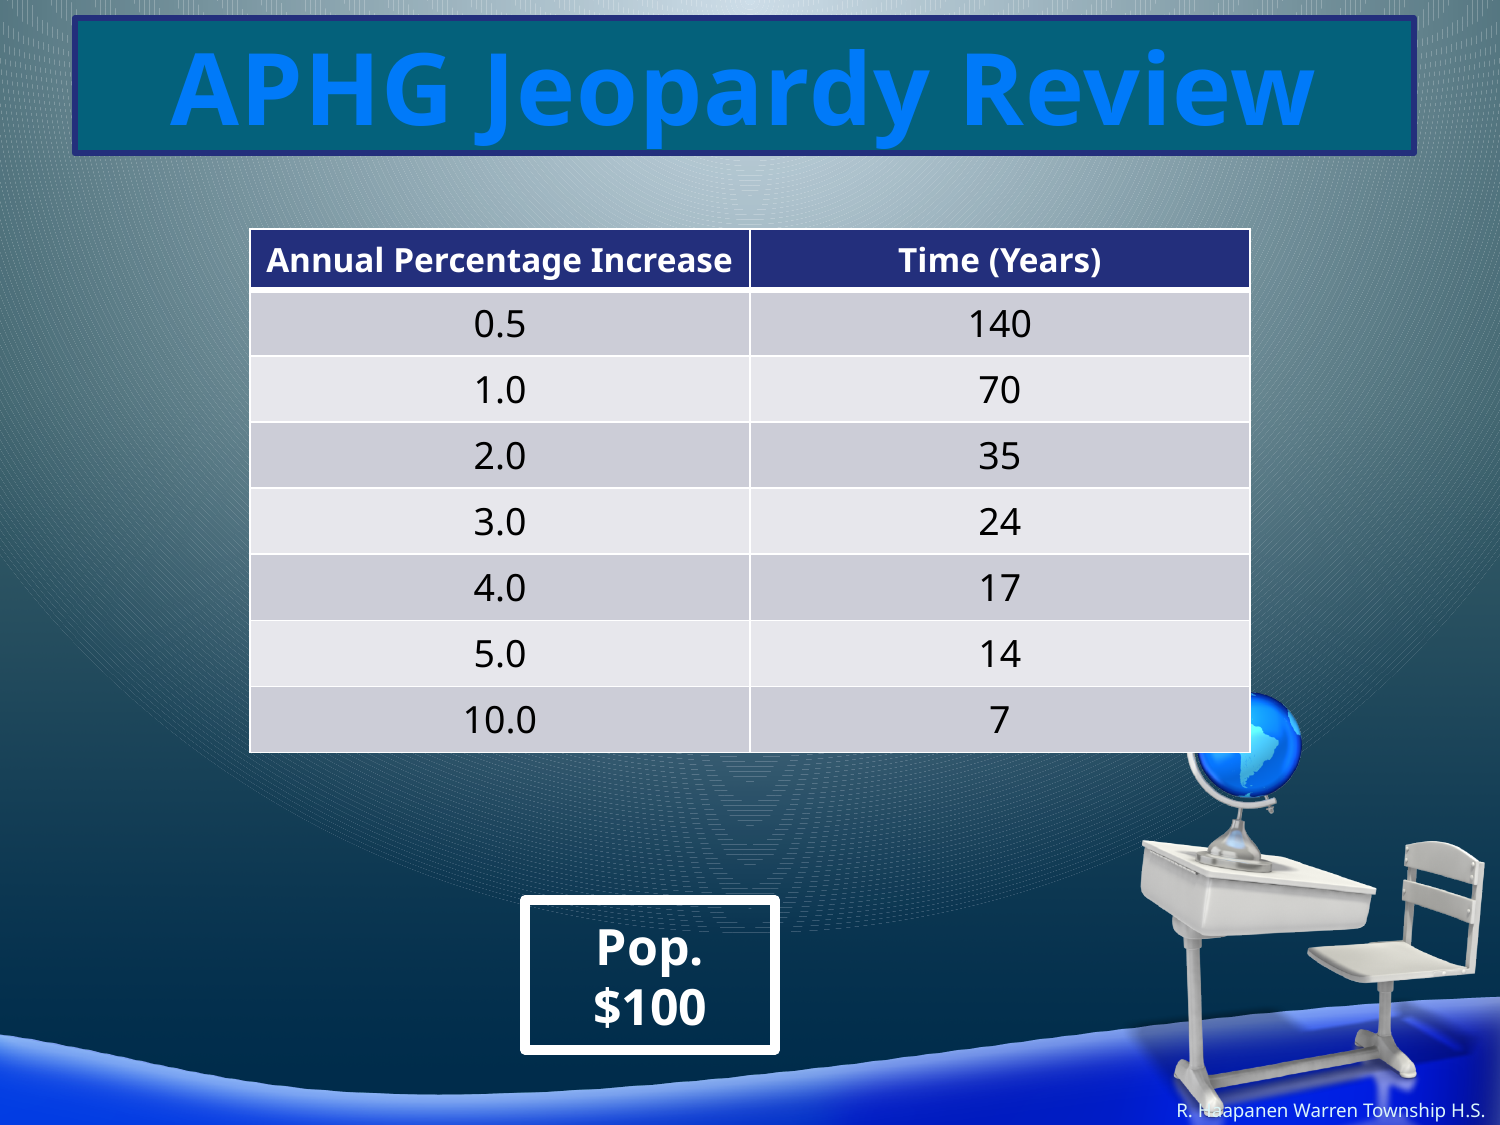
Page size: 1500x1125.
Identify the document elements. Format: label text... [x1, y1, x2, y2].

text_box Pop. $100 [525, 899, 775, 1050]
table_cell 2.0 [251, 423, 749, 487]
picture [0, 0, 1500, 1125]
table_cell 140 [751, 293, 1249, 355]
table_cell 5.0 [251, 621, 749, 686]
table_header Time (Years) [751, 230, 1249, 287]
table_header Annual Percentage Increase [251, 230, 749, 287]
table_cell 17 [751, 555, 1249, 620]
table_cell 4.0 [251, 555, 749, 620]
table_cell 1.0 [251, 357, 749, 421]
table_cell 24 [751, 489, 1249, 553]
table_cell 14 [751, 621, 1249, 686]
footer R. Haapanen Warren Township H.S. [1025, 1091, 1500, 1125]
table_cell 3.0 [251, 489, 749, 553]
table_cell 35 [751, 423, 1249, 487]
table_cell 10.0 [251, 687, 749, 752]
table_cell 7 [751, 687, 1249, 752]
table_cell 70 [751, 357, 1249, 421]
table_cell 0.5 [251, 293, 749, 355]
